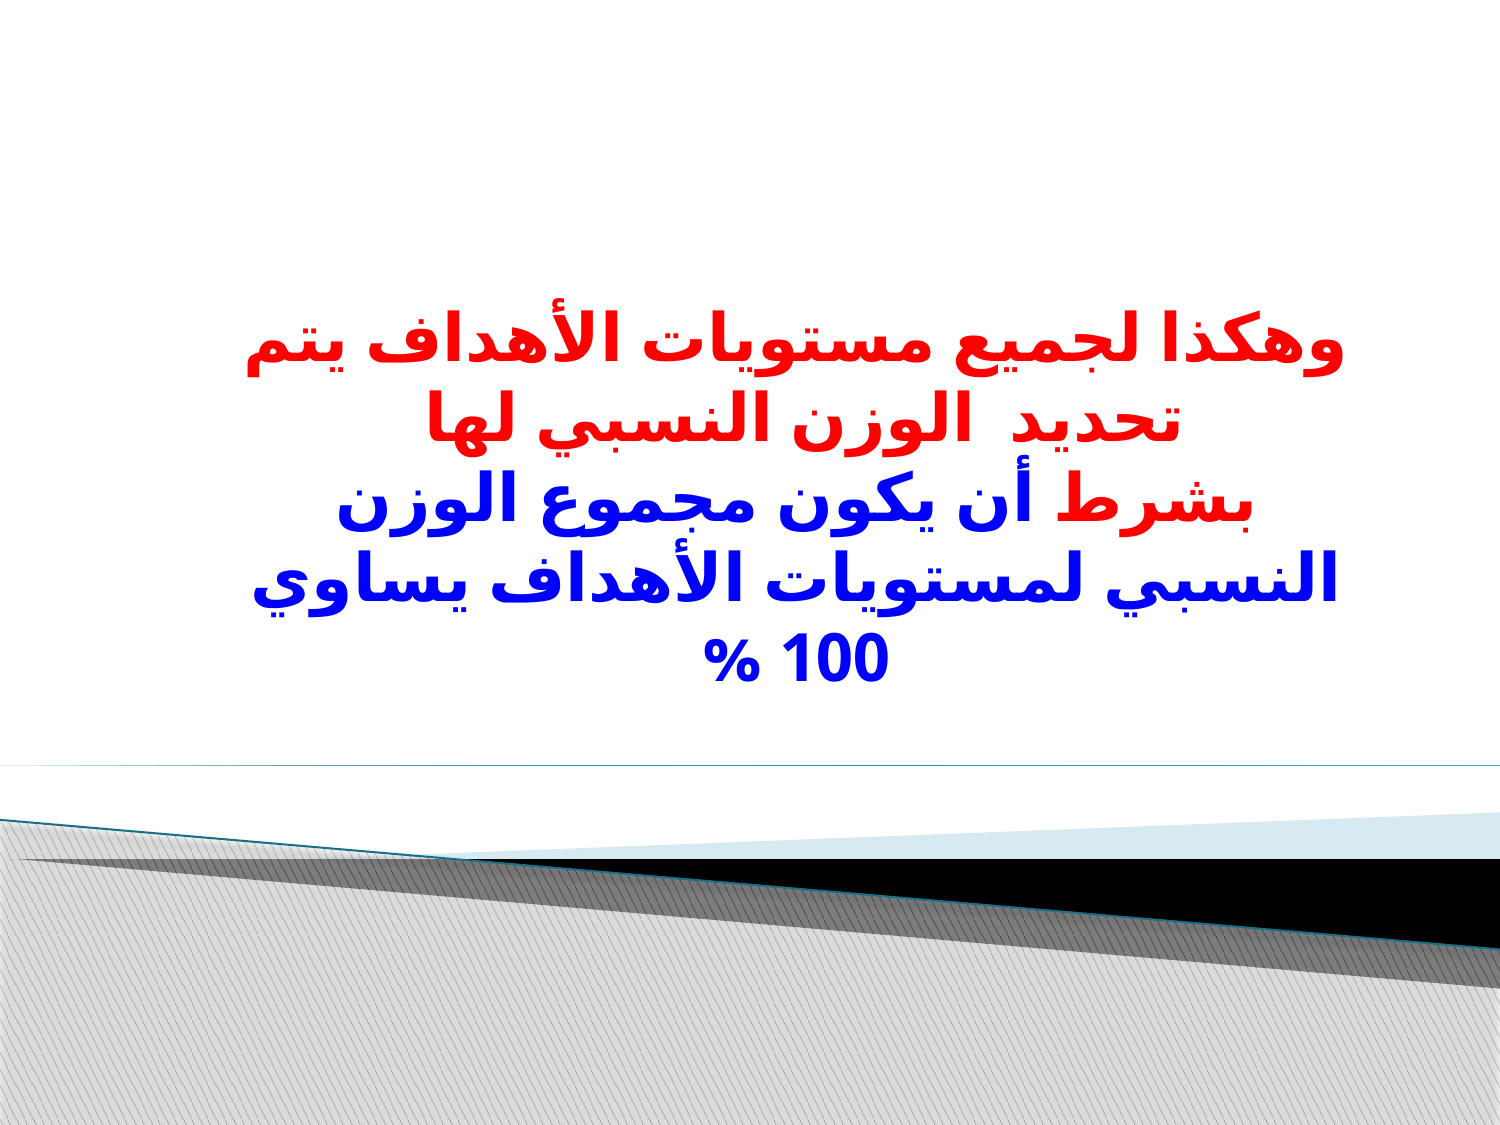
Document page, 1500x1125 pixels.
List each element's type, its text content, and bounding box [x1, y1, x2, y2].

picture [5, 859, 1500, 989]
text_box وهكذا لجميع مستويات الأهداف يتم تحديد الوزن النسبي لها بشرط أن يكون مجموع الوزن النسبي لمستويات الأهداف يساوي 100 % [224, 287, 1368, 703]
